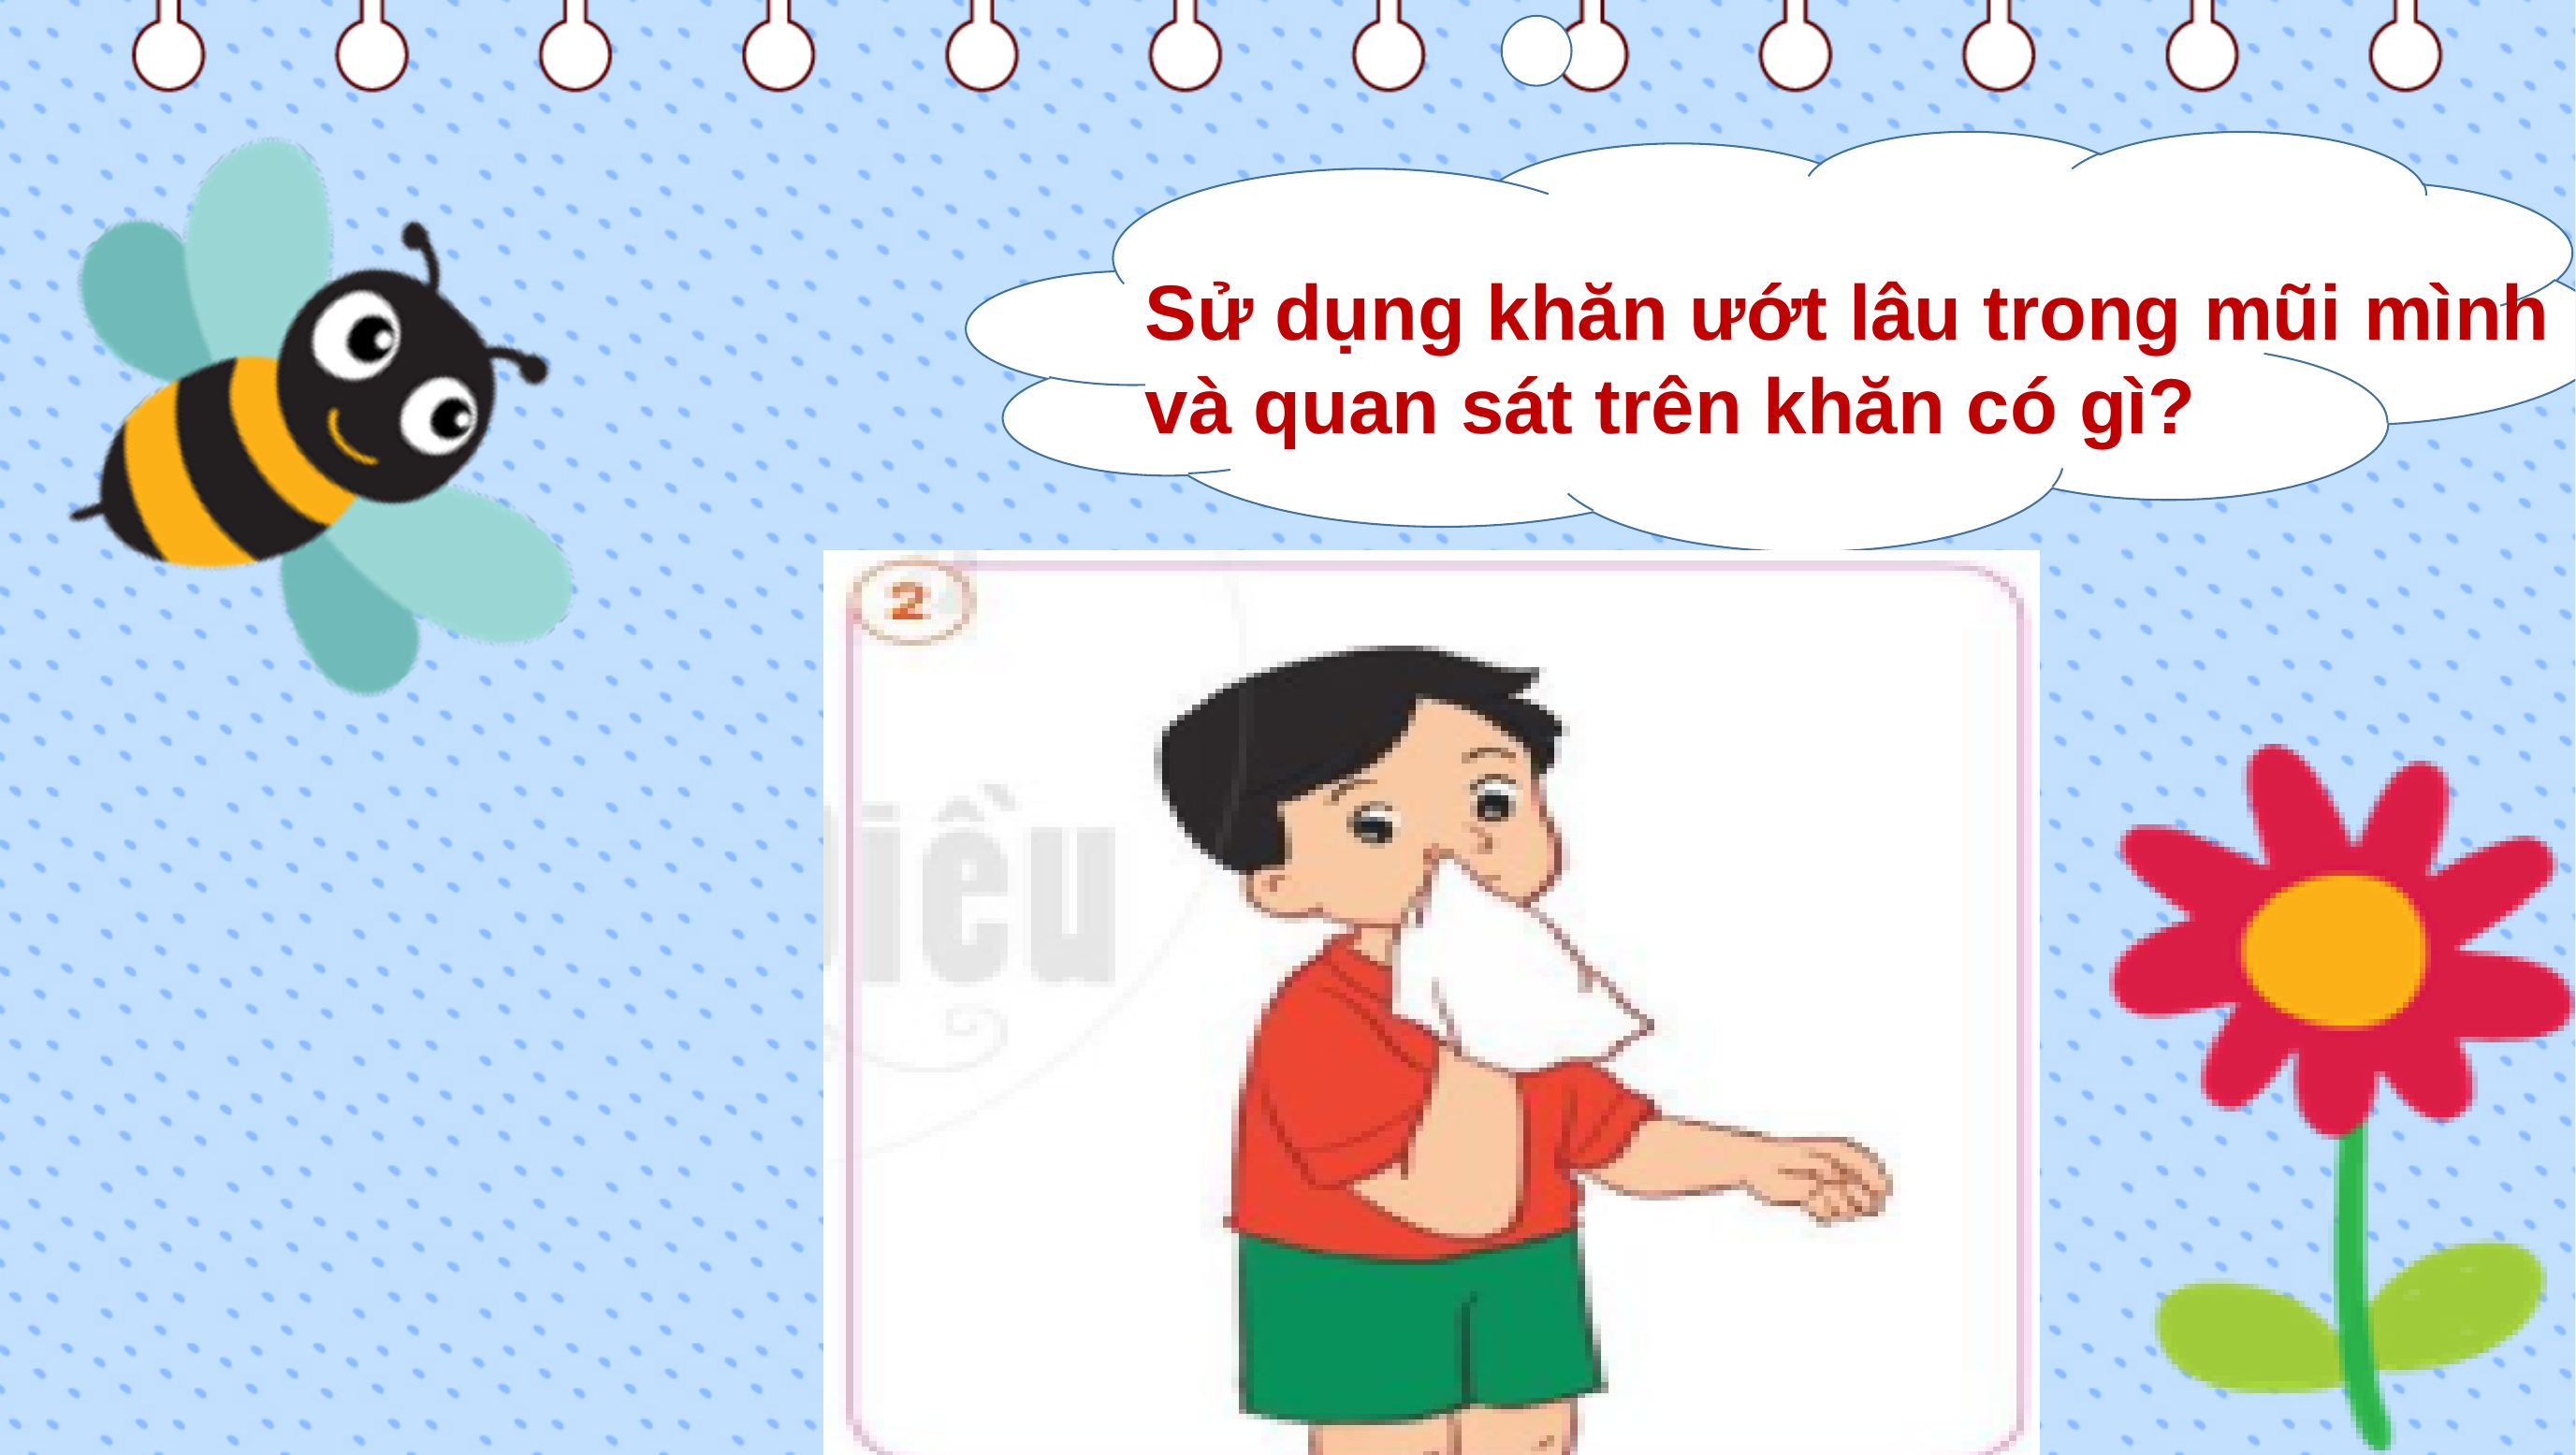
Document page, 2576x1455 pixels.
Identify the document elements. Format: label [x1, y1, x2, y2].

picture [0, 0, 2576, 1455]
text_box [967, 130, 2576, 551]
